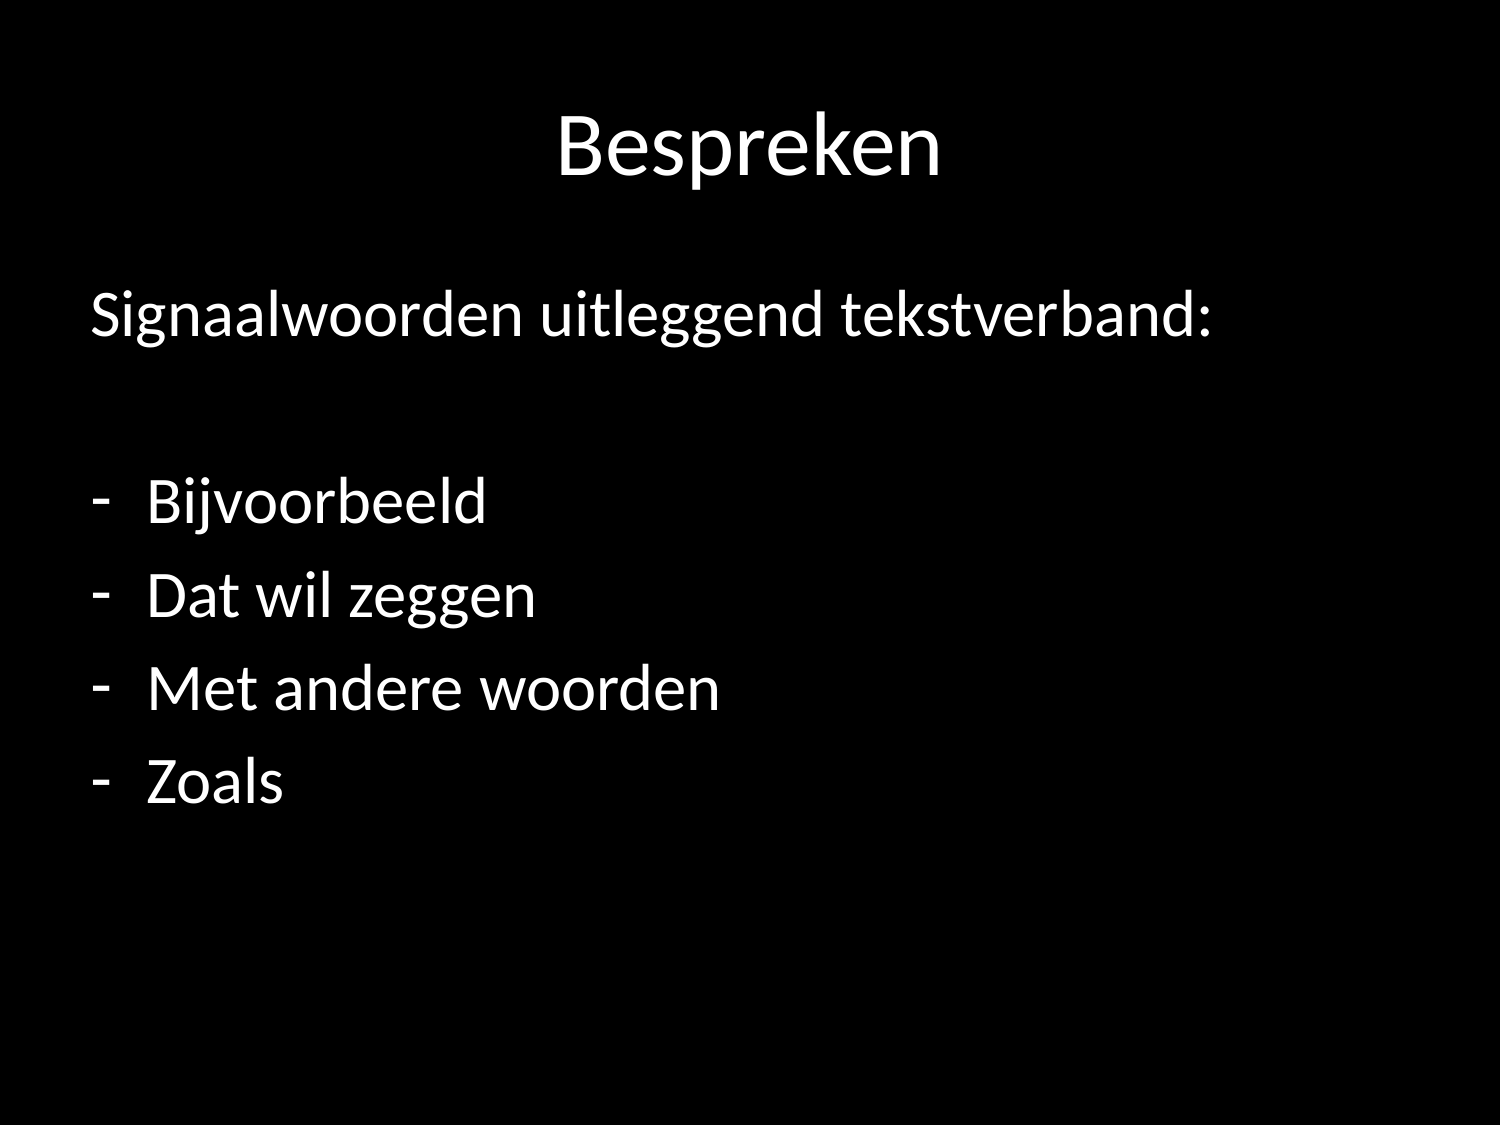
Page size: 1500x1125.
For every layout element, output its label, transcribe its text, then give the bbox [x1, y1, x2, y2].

list Signaalwoorden uitleggend tekstverband: Bijvoorbeeld Dat wil zeggen Met andere woorden Zoals [75, 262, 1425, 1005]
title Bespreken [75, 45, 1425, 233]
